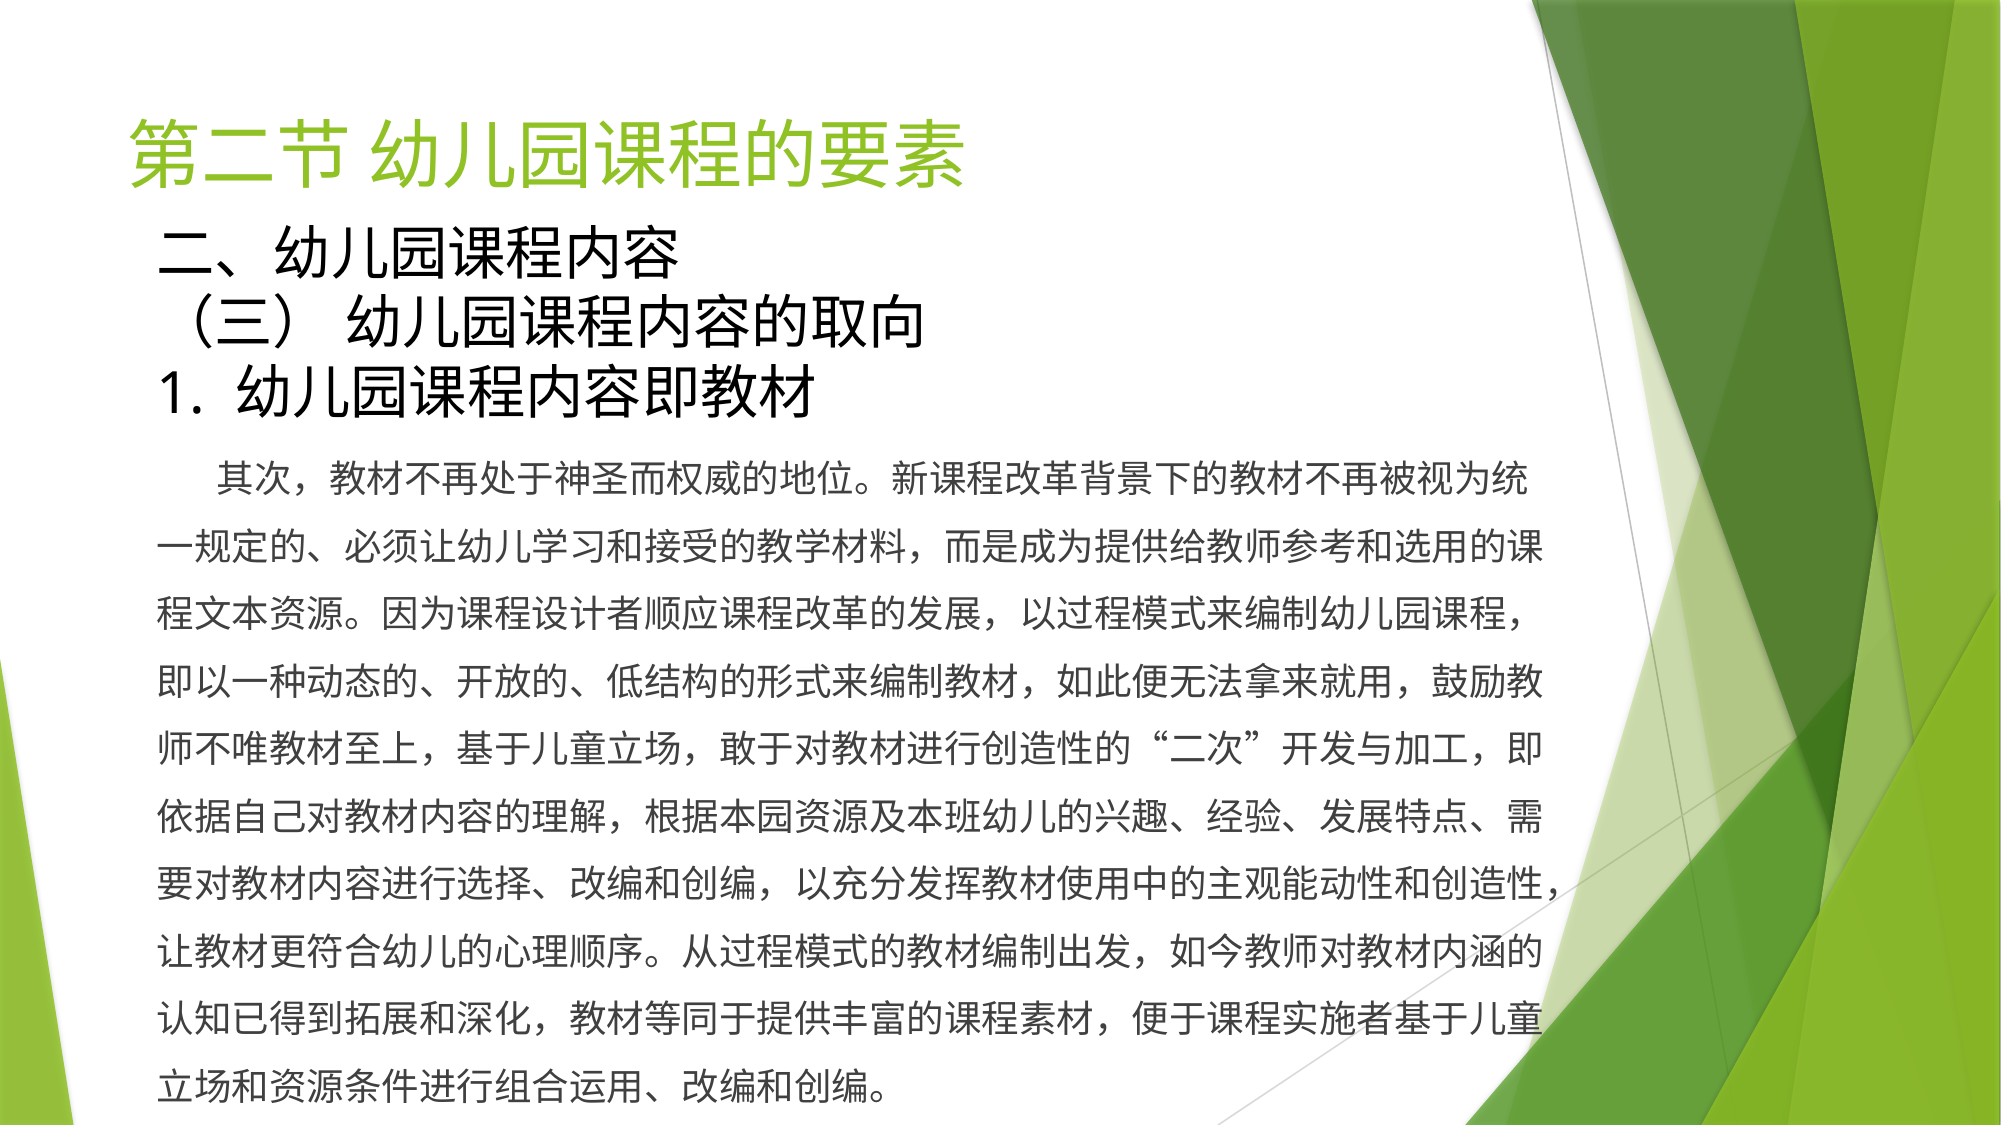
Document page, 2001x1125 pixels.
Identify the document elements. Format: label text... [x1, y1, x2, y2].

text_box 二、幼儿园课程内容 （三） 幼儿园课程内容的取向 1. 幼儿园课程内容即教材 [141, 208, 1451, 425]
title 第二节 幼儿园课程的要素 [111, 99, 1522, 317]
list 其次，教材不再处于神圣而权威的地位。新课程改革背景下的教材不再被视为统一规定的、必须让幼儿学习和接受的教学材料，而是成为提供给教师参考和选用的课程文本资源。因为课程设计者顺应课程改革的发展，以过程模式来编制幼儿园课程，即以一种动态的、开放的、低结构的形式来编制教材，如此便无法拿来就用，鼓励教师不唯教材至上，基于儿童立场，敢于对教材进行创造性的“二次”开发与加工，即依据自己对教材内容的理解，根据本园资源及本班幼儿的兴趣、经验、发展特点、需要对教材内容进行选择、改编和创编，以充分发挥教材使用中的主观能动性和创造性，让教材更符合幼儿的心理顺序。从过程模式的教材编制出发，如今教师对教材内涵的认知已得到拓展和深化，教材等同于提供丰富的课程素材，便于课程实施者基于儿童立场和资源条件进行组合运用、改编和创编。 [141, 425, 1578, 1125]
